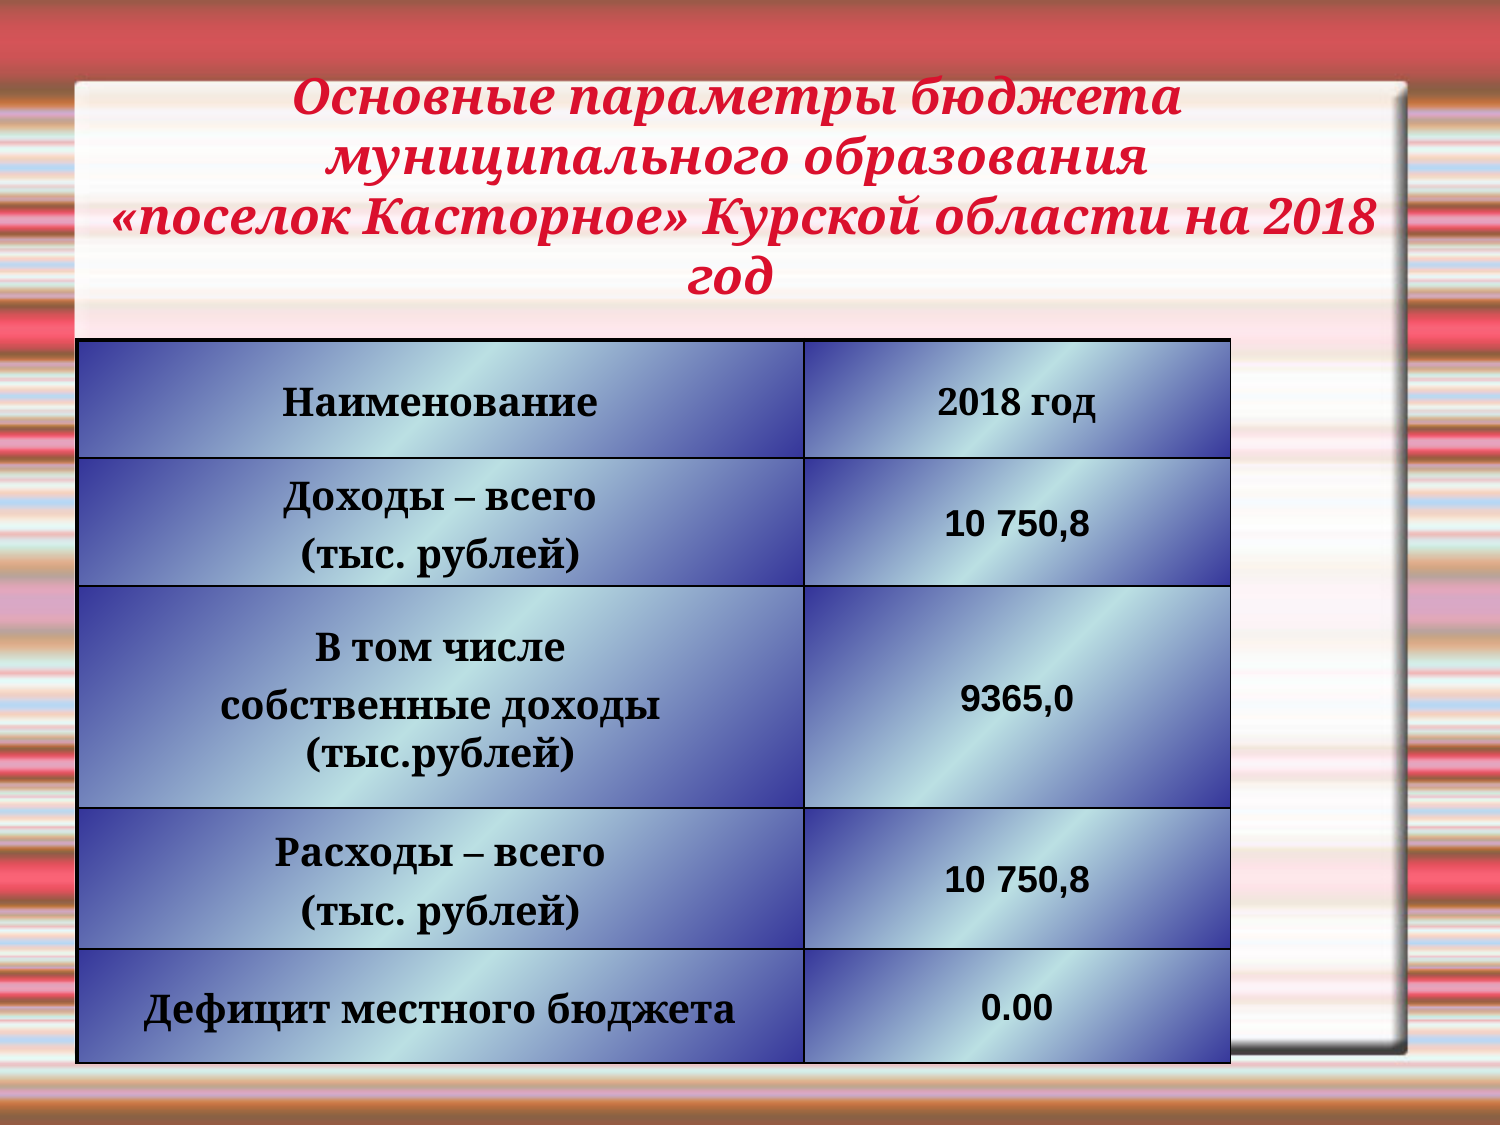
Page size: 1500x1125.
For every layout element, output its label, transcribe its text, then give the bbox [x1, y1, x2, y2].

table_cell Расходы – всего (тыс. рублей) [79, 809, 803, 948]
table_header 2018 год [805, 342, 1230, 457]
table_cell Дефицит местного бюджета [79, 950, 803, 1062]
table_cell 10 750,8 [805, 459, 1230, 585]
table_cell 0.00 [805, 950, 1230, 1062]
picture [0, 0, 1500, 1125]
title Основные параметры бюджета муниципального образования «поселок Касторное» Курской области на 2018 год [64, 77, 1424, 292]
table_cell 10 750,8 [805, 809, 1230, 948]
table_cell 9365,0 [805, 587, 1230, 807]
table_cell В том числе собственные доходы (тыс.рублей) [79, 587, 803, 807]
table_header Наименование [79, 342, 803, 457]
table_cell Доходы – всего (тыс. рублей) [79, 459, 803, 585]
